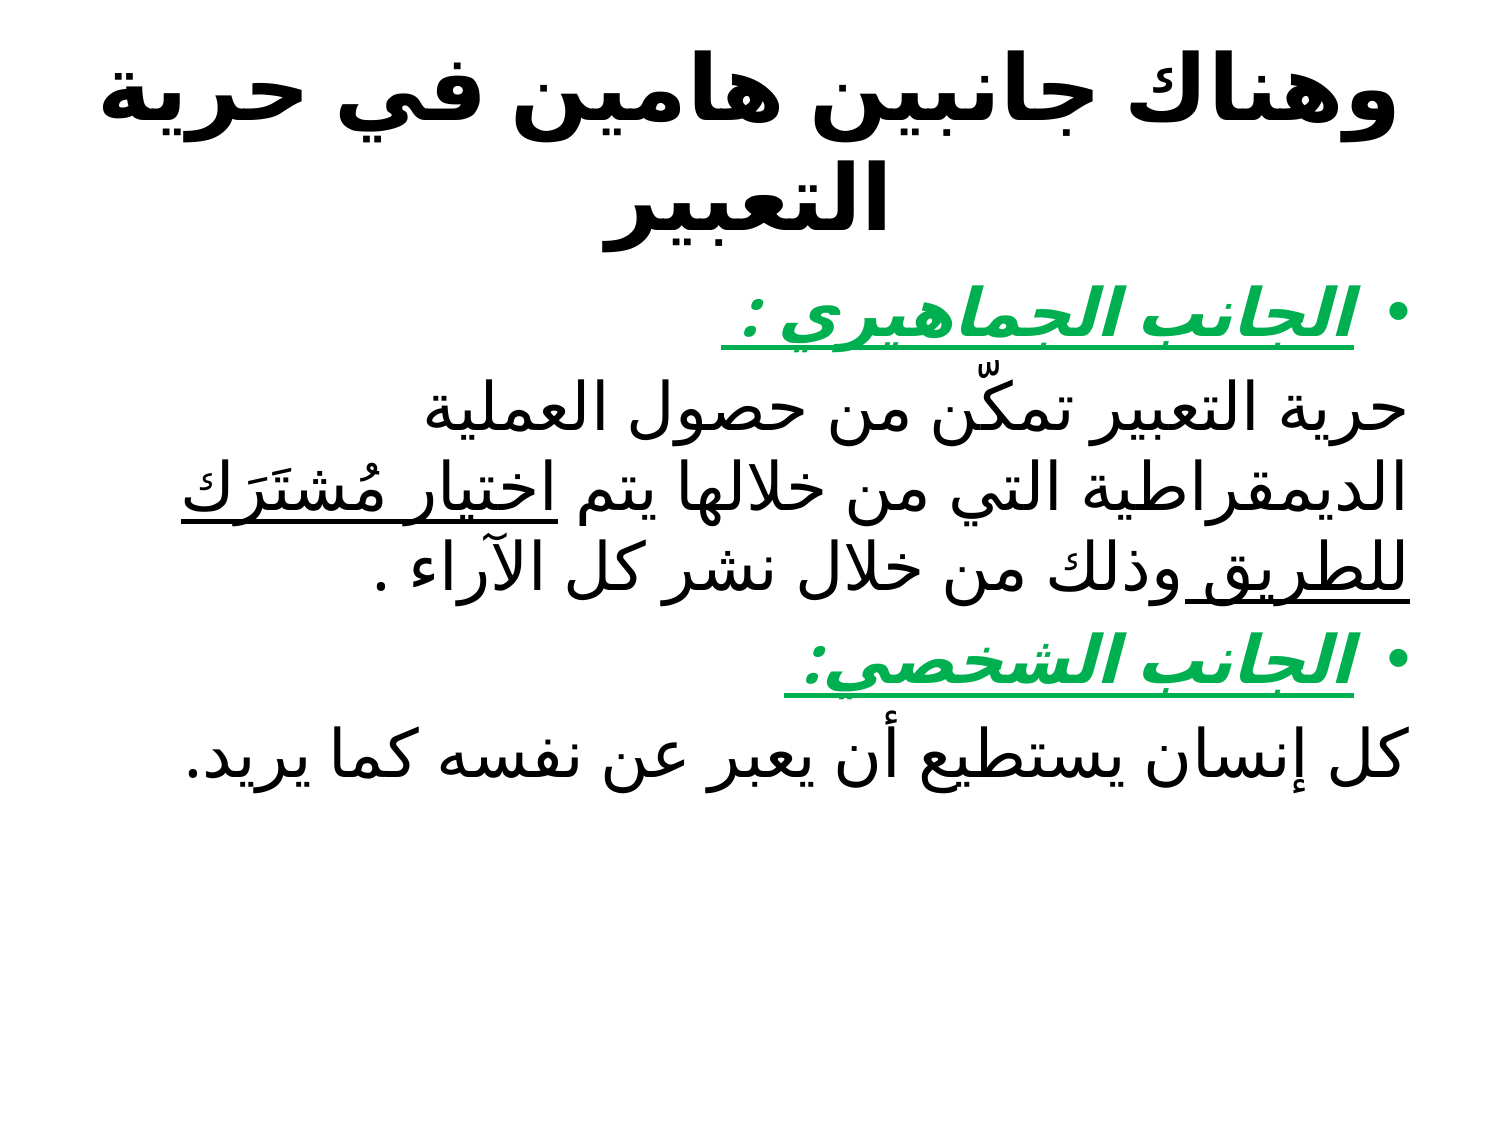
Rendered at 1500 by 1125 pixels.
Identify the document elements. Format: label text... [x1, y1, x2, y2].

list الجانب الجماهيري : حرية التعبير تمكّن من حصول العملية الديمقراطية التي من خلالها يتم اختيار مُشتَرَك للطريق وذلك من خلال نشر كل الآراء . الجانب الشخصي: كل إنسان يستطيع أن يعبر عن نفسه كما يريد. [75, 262, 1425, 1005]
title وهناك جانبين هامين في حرية التعبير [75, 45, 1425, 233]
